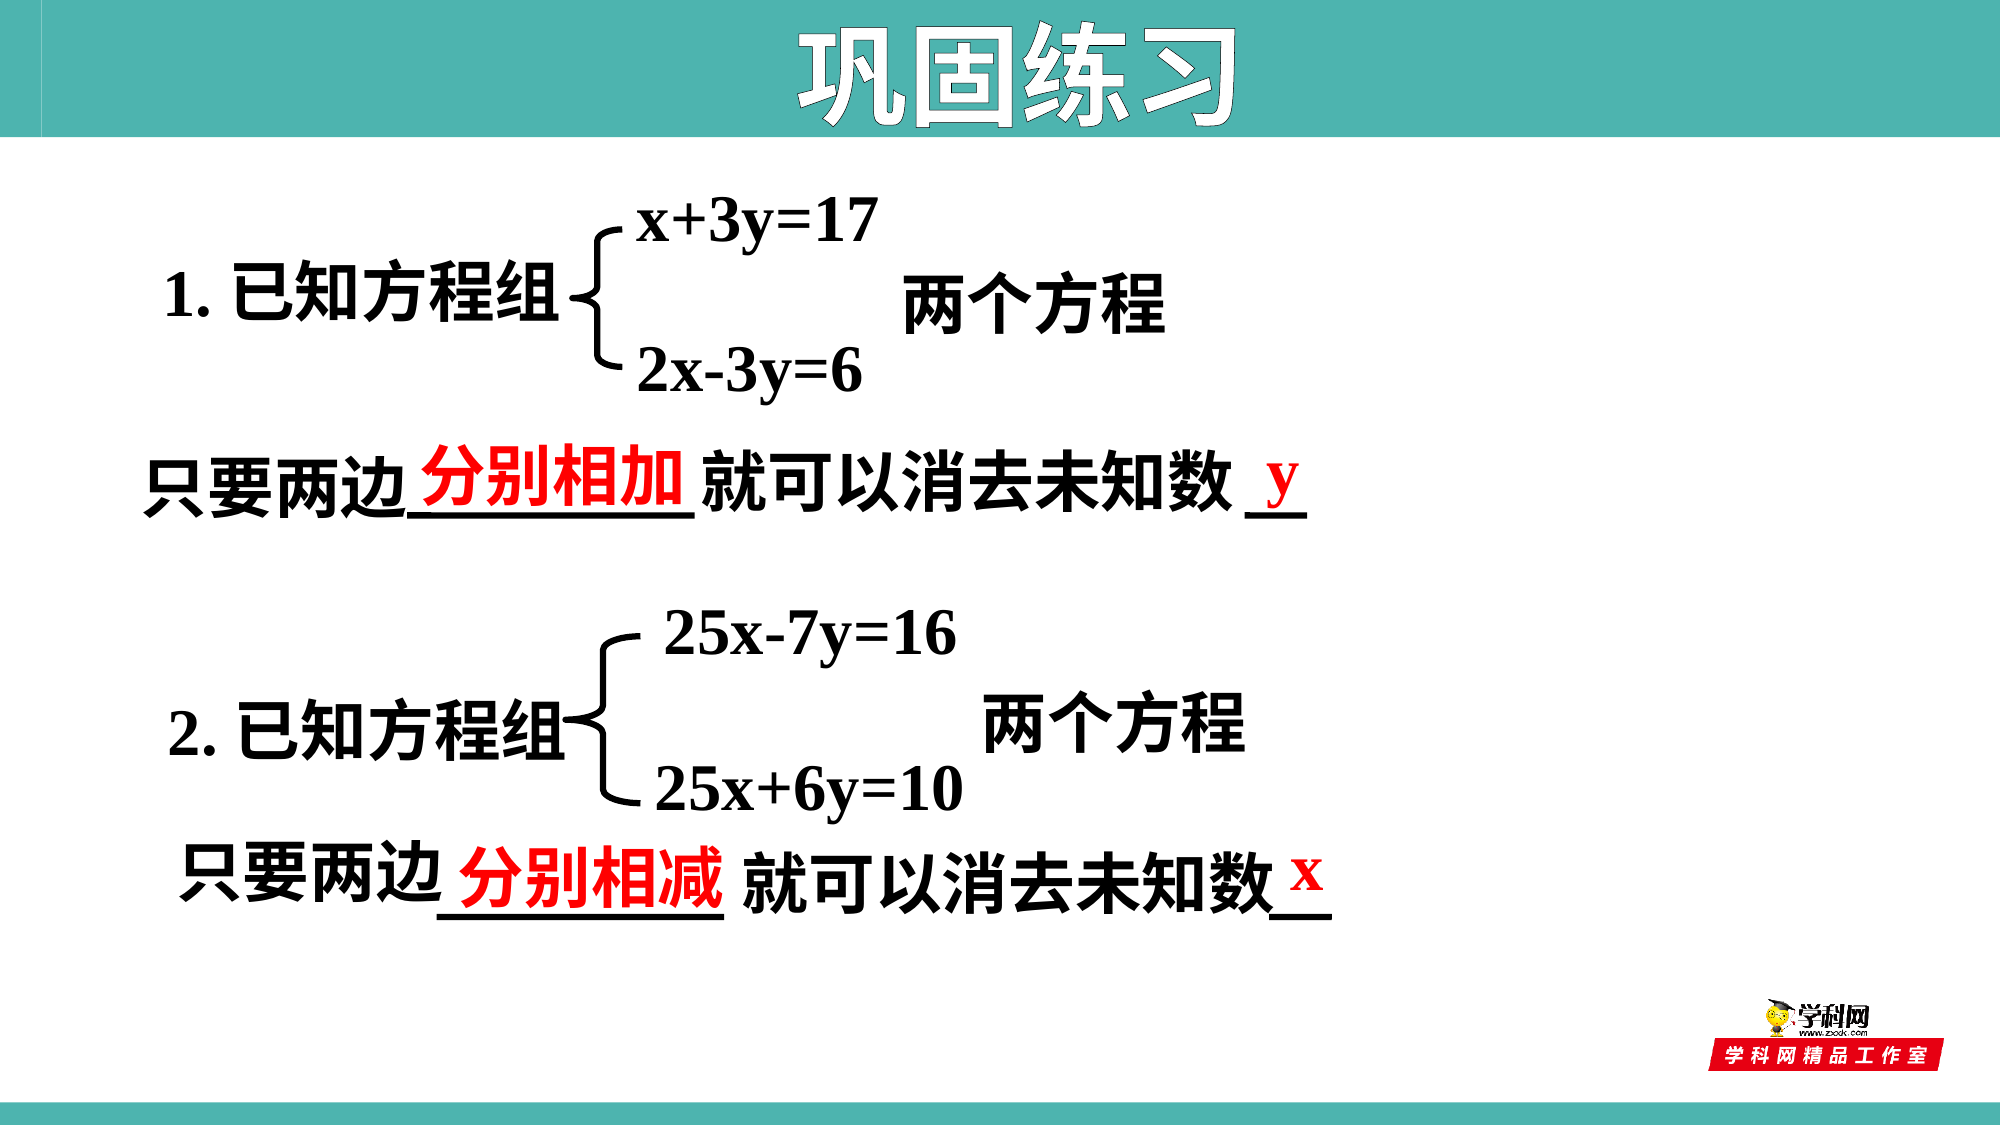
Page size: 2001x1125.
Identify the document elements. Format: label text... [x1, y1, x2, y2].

text_box 分别相加 [404, 426, 756, 512]
text_box x+3y=17 [622, 166, 896, 262]
text_box 2x-3y=6 [622, 316, 880, 412]
text_box 两个方程 [966, 673, 1263, 769]
text_box 2.已知方程组 [152, 681, 602, 777]
picture [1708, 1038, 1944, 1071]
text_box 就可以消去未知数 [726, 834, 1291, 930]
text_box 25x+6y=10 [640, 736, 981, 831]
text_box 1.已知方程组 [147, 241, 597, 337]
picture [1766, 999, 1869, 1037]
text_box 25x-7y=16 [649, 580, 974, 675]
text_box 只要两边 [135, 822, 484, 918]
text_box x [1275, 816, 1339, 912]
text_box 两个方程 [885, 254, 1183, 350]
text_box 只要两边 [94, 438, 455, 534]
text_box y [1251, 420, 1316, 516]
text_box [572, 229, 623, 367]
text_box 就可以消去未知数 [685, 524, 1250, 528]
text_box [0, 0, 2000, 138]
text_box 就可以消去未知数 [685, 432, 1250, 514]
text_box 分别相减 [442, 828, 740, 923]
text_box [565, 636, 641, 804]
text_box [0, 1100, 2000, 1125]
